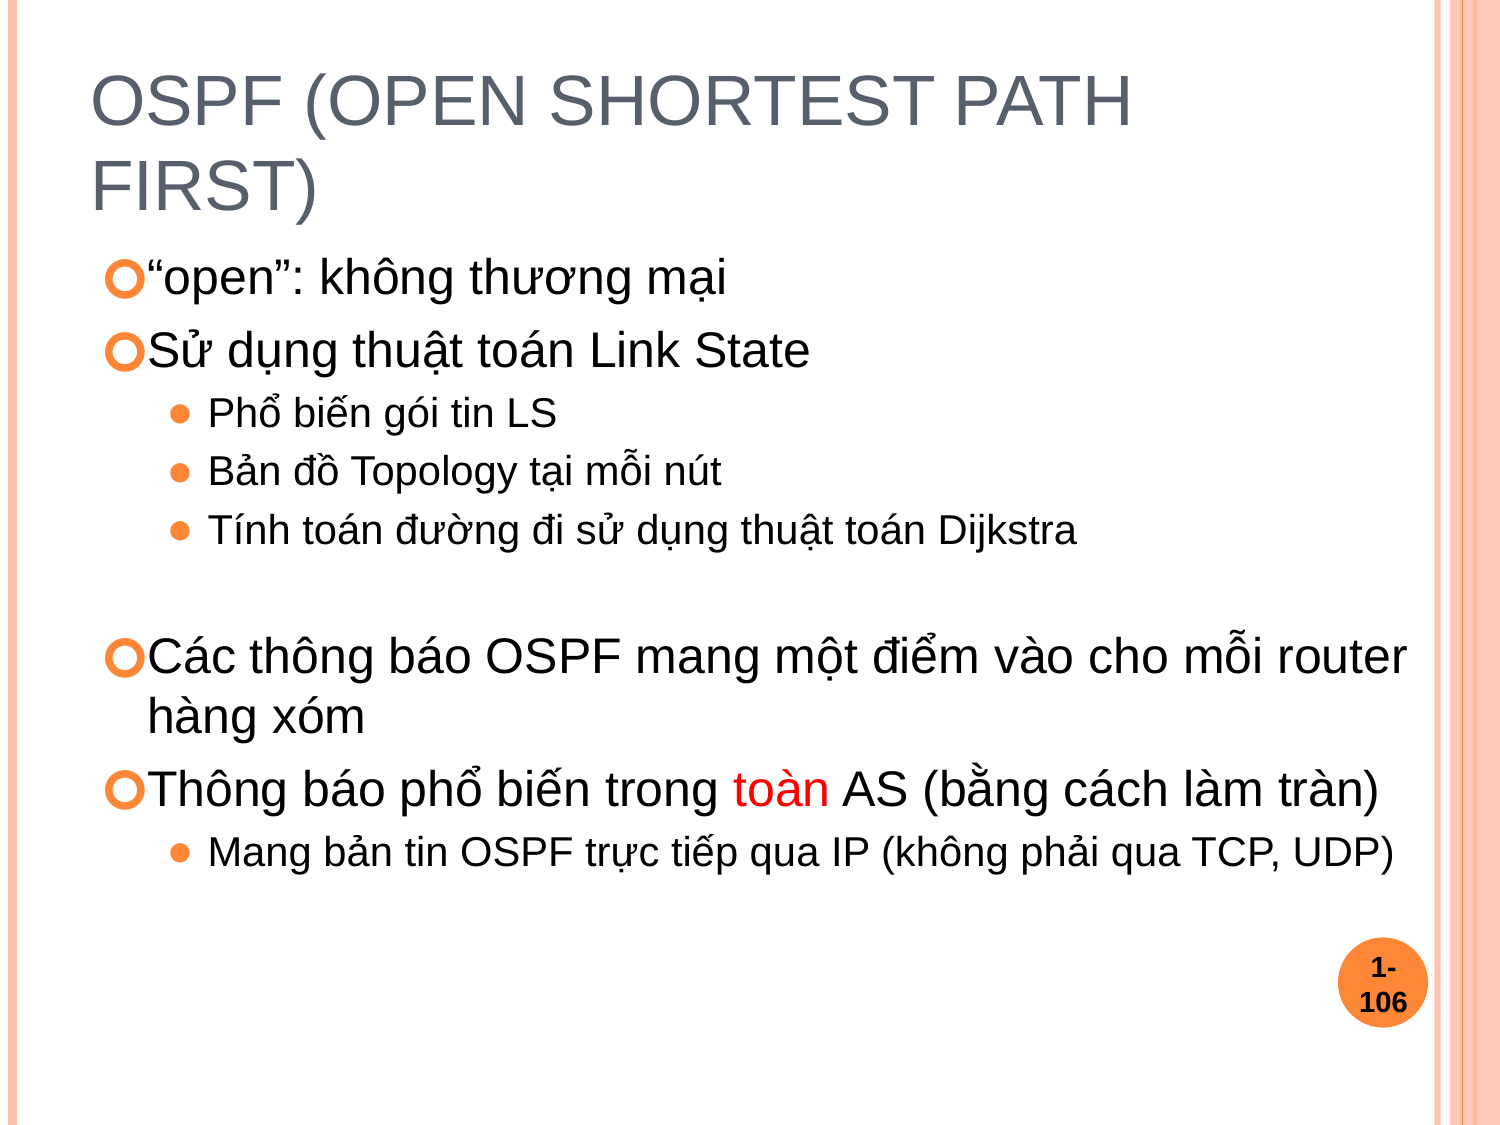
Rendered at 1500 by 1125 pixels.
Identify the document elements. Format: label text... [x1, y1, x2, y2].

list “open”: không thương mại Sử dụng thuật toán Link State Phổ biến gói tin LS Bản đồ Topology tại mỗi nút Tính toán đường đi sử dụng thuật toán Dijkstra Các thông báo OSPF mang một điểm vào cho mỗi router hàng xóm Thông báo phổ biến trong toàn AS (bằng cách làm tràn) Mang bản tin OSPF trực tiếp qua IP (không phải qua TCP, UDP) [87, 237, 1438, 1075]
slide_number 1-‹#› [1333, 940, 1434, 1026]
title OSPF (Open Shortest Path First) [75, 45, 1300, 233]
